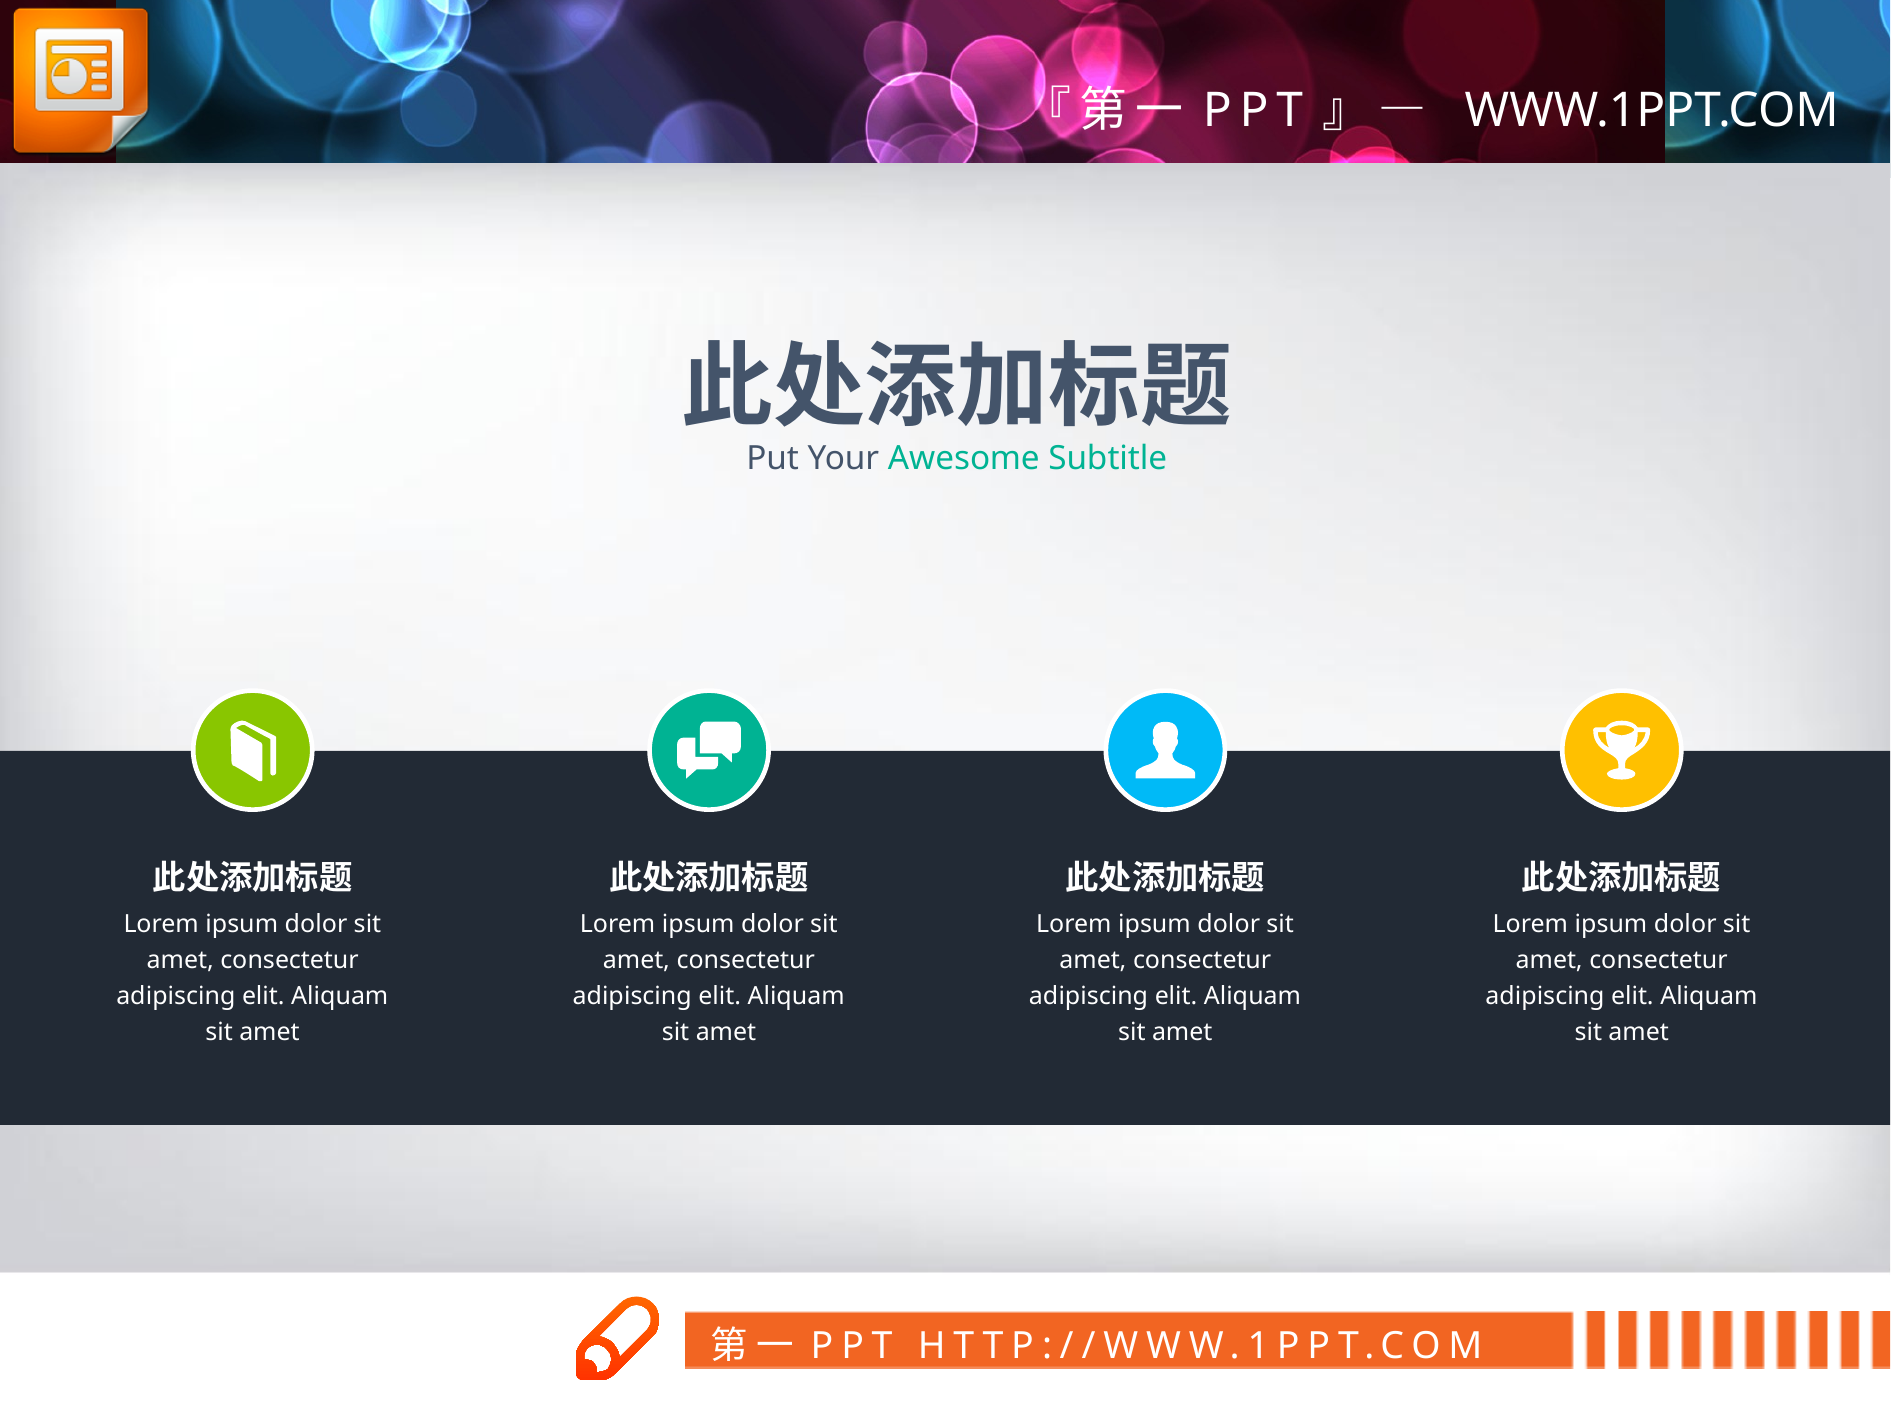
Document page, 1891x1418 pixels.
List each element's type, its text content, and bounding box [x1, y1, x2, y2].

text_box Lorem ipsum dolor sit amet, consectetur adipiscing elit. Aliquam sit amet [1475, 901, 1769, 1046]
text_box Lorem ipsum dolor sit amet, consectetur adipiscing elit. Aliquam sit amet [562, 901, 856, 1046]
text_box 此处添加标题 [152, 855, 353, 896]
text_box 此处添加标题 [94, 319, 1820, 428]
text_box [1593, 720, 1651, 780]
text_box Lorem ipsum dolor sit amet, consectetur adipiscing elit. Aliquam sit amet [1019, 901, 1312, 1046]
text_box [0, 750, 1891, 1125]
text_box [649, 690, 769, 810]
text_box 此处添加标题 [609, 855, 809, 896]
text_box [677, 737, 719, 779]
text_box [699, 721, 741, 763]
text_box [1562, 690, 1682, 810]
picture [0, 1125, 1891, 1275]
text_box [193, 690, 313, 810]
text_box [230, 720, 277, 782]
text_box [1135, 721, 1196, 779]
picture [0, 0, 1891, 750]
picture [685, 1311, 1891, 1369]
text_box [1105, 690, 1225, 810]
text_box Put Your Awesome Subtitle [94, 428, 1820, 484]
text_box Lorem ipsum dolor sit amet, consectetur adipiscing elit. Aliquam sit amet [106, 901, 399, 1046]
text_box 此处添加标题 [1065, 855, 1266, 896]
text_box 此处添加标题 [1521, 855, 1722, 896]
